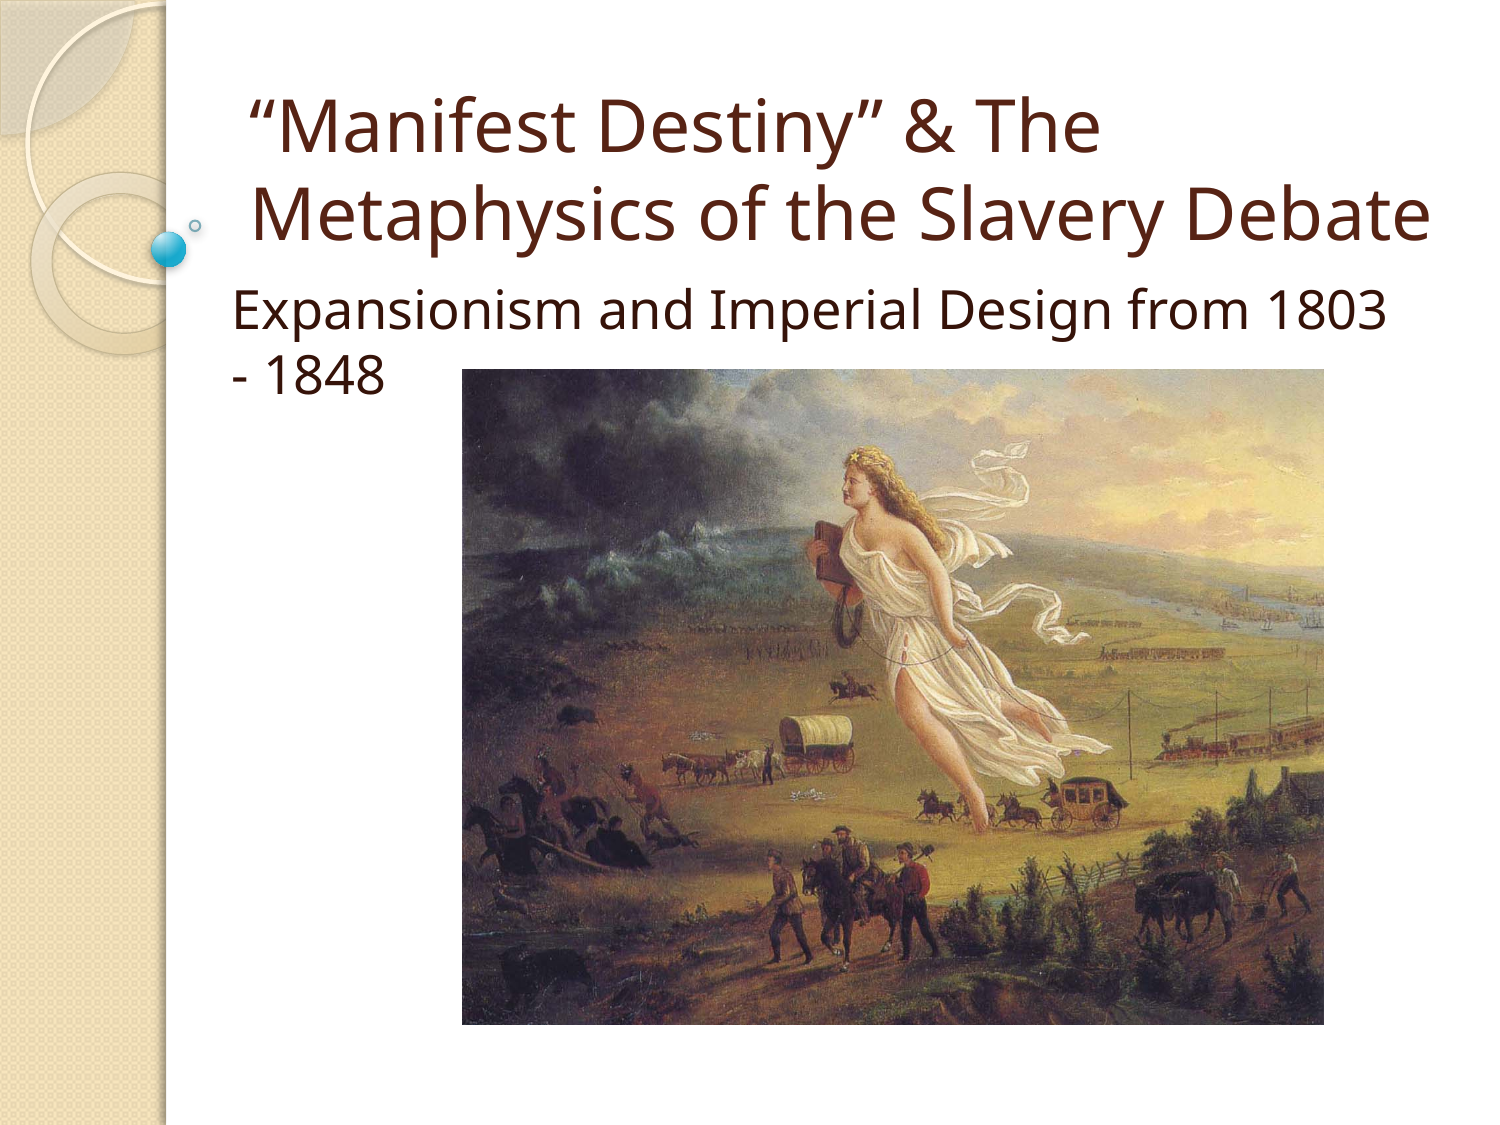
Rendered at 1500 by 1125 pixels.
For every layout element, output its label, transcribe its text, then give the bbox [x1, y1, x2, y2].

title “Manifest Destiny” & The Metaphysics of the Slavery Debate [234, 59, 1450, 263]
picture [462, 369, 1324, 1026]
subtitle Expansionism and Imperial Design from 1803 - 1848 [212, 275, 1428, 350]
